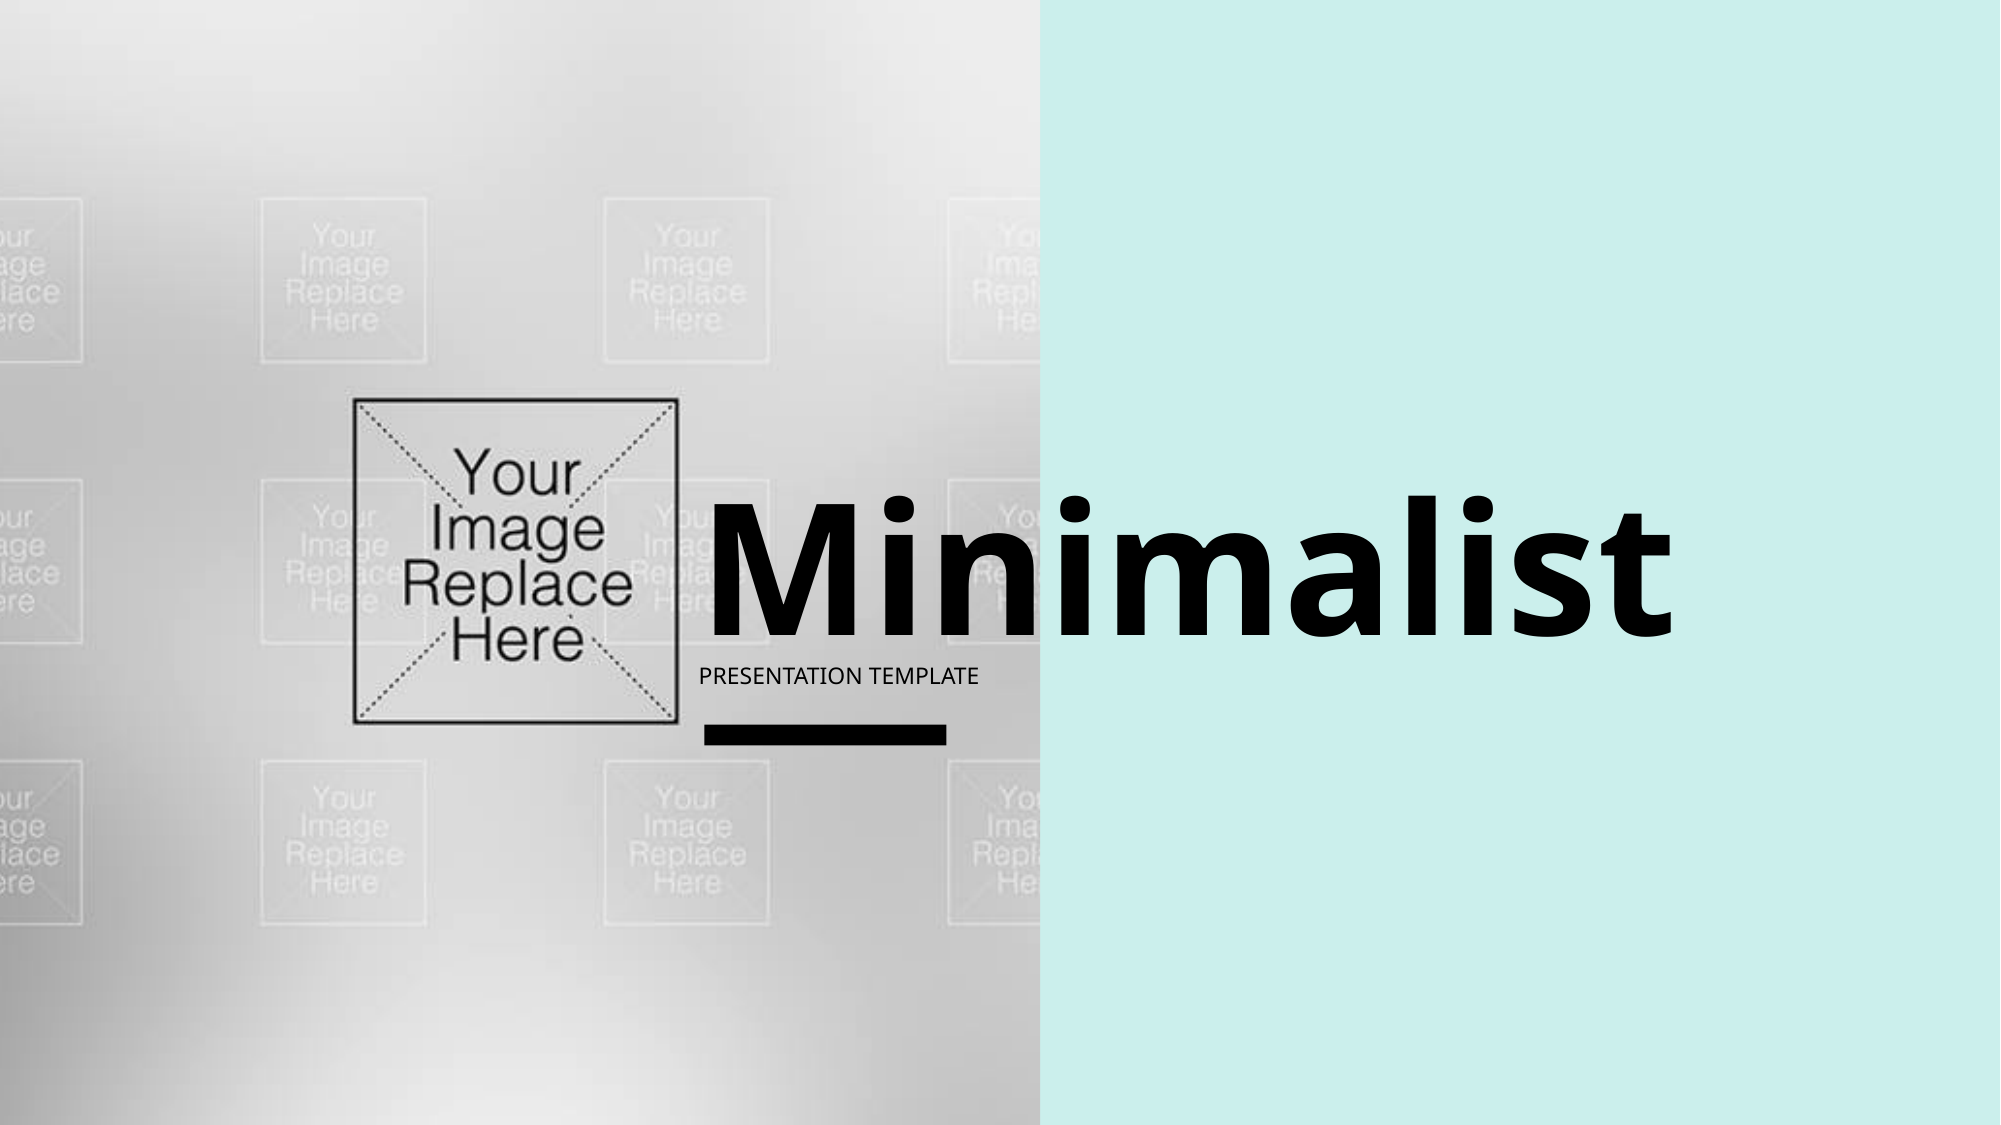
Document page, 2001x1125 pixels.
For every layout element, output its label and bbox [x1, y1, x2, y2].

text_box [683, 498, 1732, 746]
picture [0, 0, 1041, 1125]
text_box [1041, 0, 2000, 1125]
